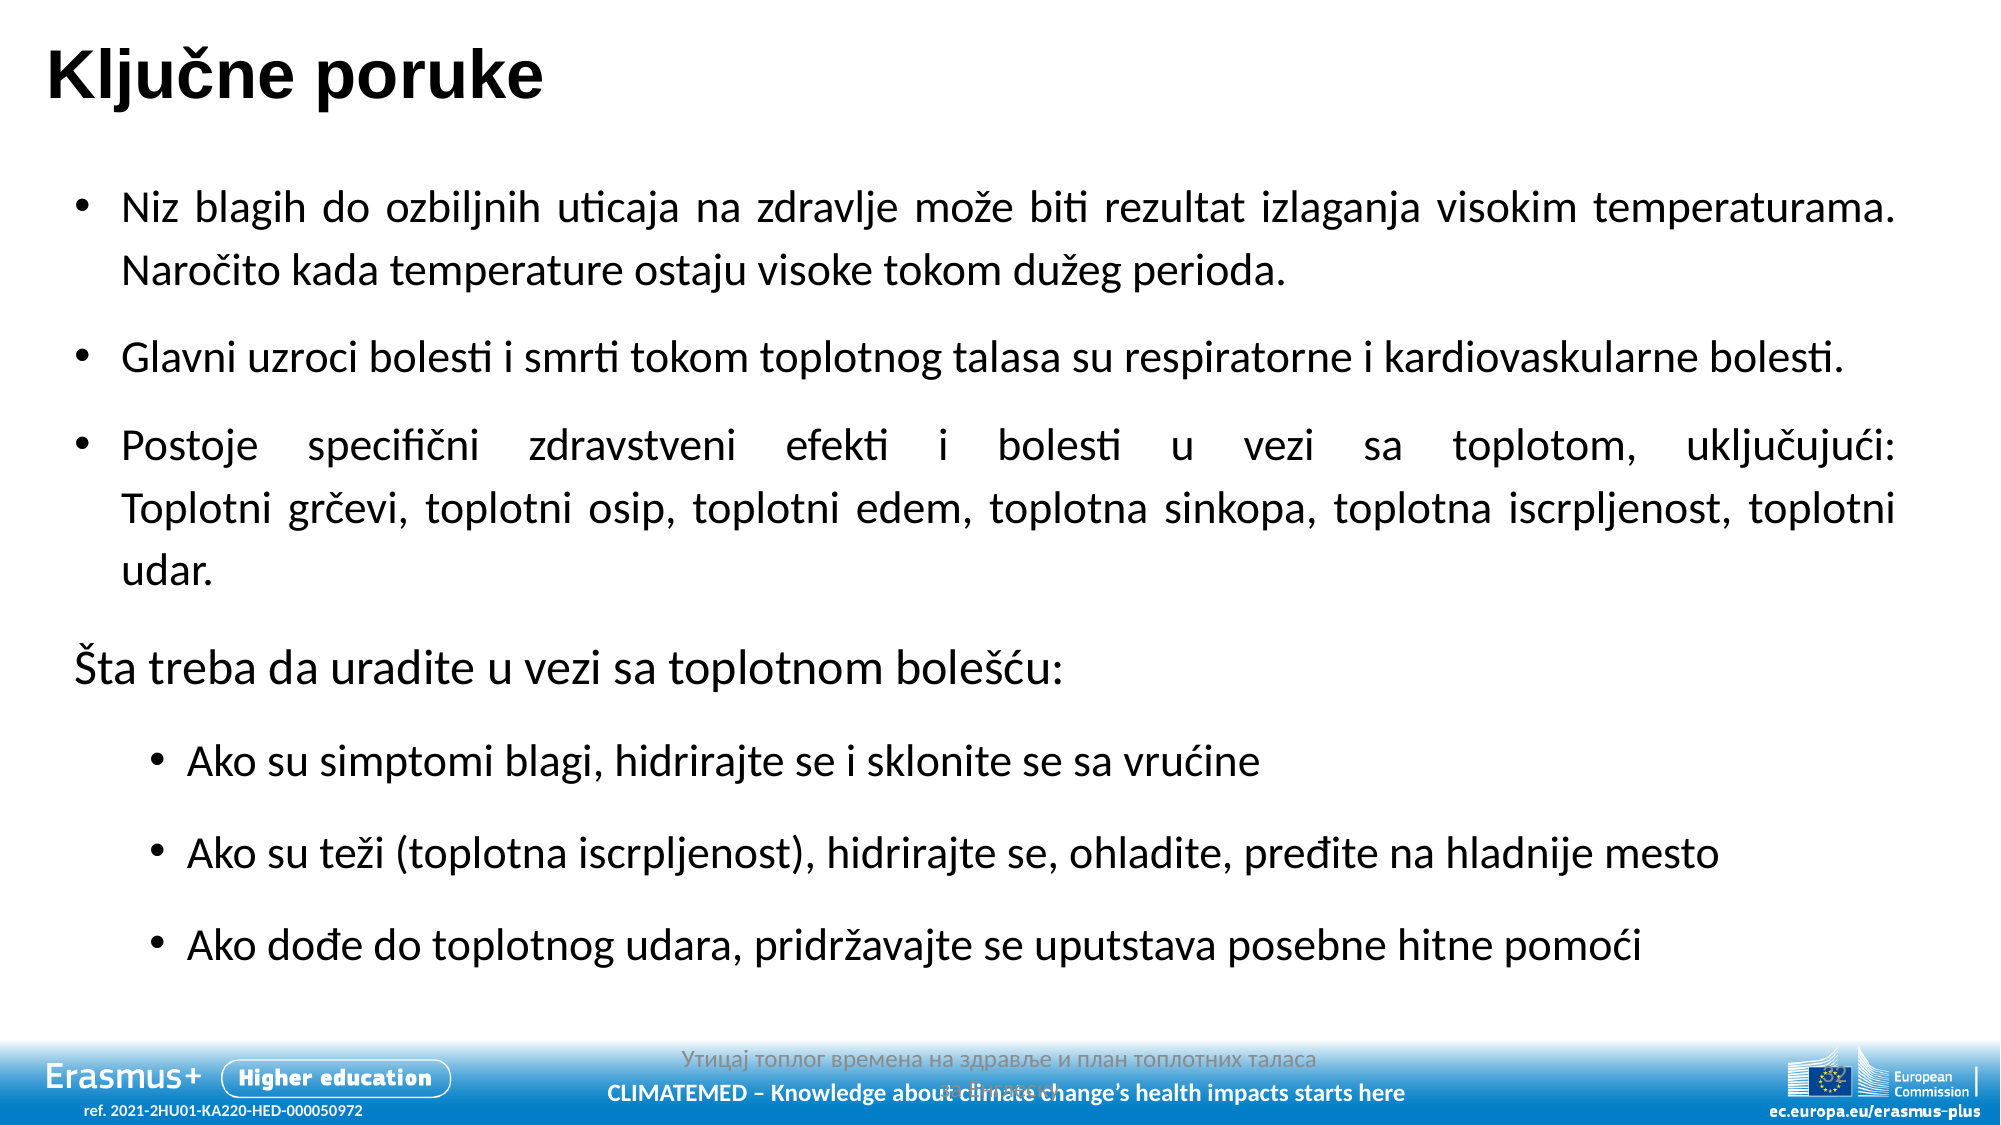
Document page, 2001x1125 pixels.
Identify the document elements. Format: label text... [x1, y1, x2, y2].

list Niz blagih do ozbiljnih uticaja na zdravlje može biti rezultat izlaganja visokim temperaturama. Naročito kada temperature ostaju visoke tokom dužeg perioda. Glavni uzroci bolesti i smrti tokom toplotnog talasa su respiratorne i kardiovaskularne bolesti. Postoje specifični zdravstveni efekti i bolesti u vezi sa toplotom, uključujući: Toplotni grčevi, toplotni osip, toplotni edem, toplotna sinkopa, toplotna iscrpljenost, toplotni udar. Šta treba da uradite u vezi sa toplotnom bolešću: Ako su simptomi blagi, hidrirajte se i sklonite se sa vrućine Ako su teži (toplotna iscrpljenost), hidrirajte se, ohladite, pređite na hladnije mesto Ako dođe do toplotnog udara, pridržavajte se uputstava posebne hitne pomoći [59, 161, 1914, 1043]
slide_number 32 [1412, 1042, 1863, 1103]
footer Утицај топлог времена на здравље и план топлотних таласа за Енглеску [662, 1042, 1338, 1103]
title Ključne poruke [31, 31, 1984, 122]
picture [0, 899, 2000, 1125]
